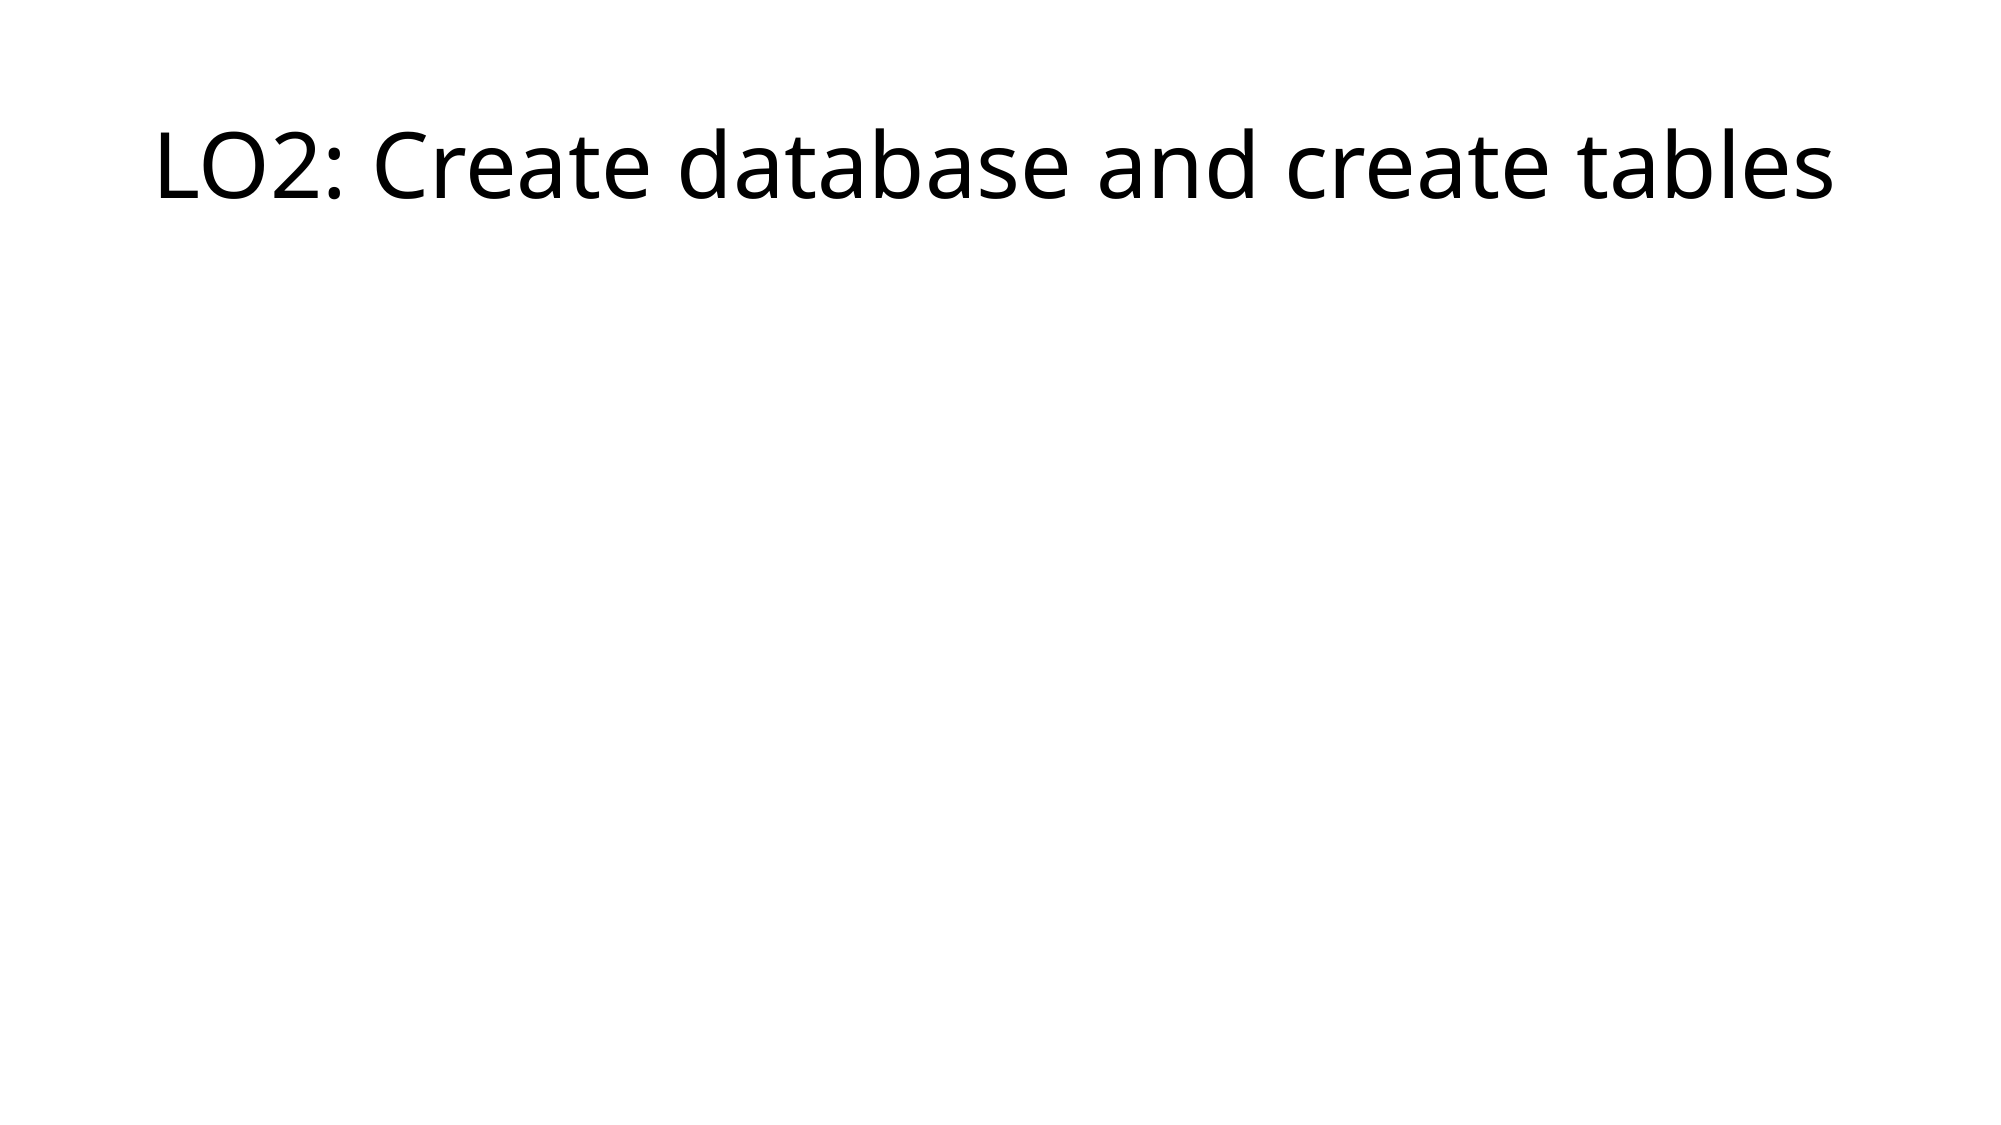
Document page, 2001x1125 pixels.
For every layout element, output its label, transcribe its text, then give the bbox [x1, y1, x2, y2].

title LO2: Create database and create tables [137, 59, 1863, 278]
